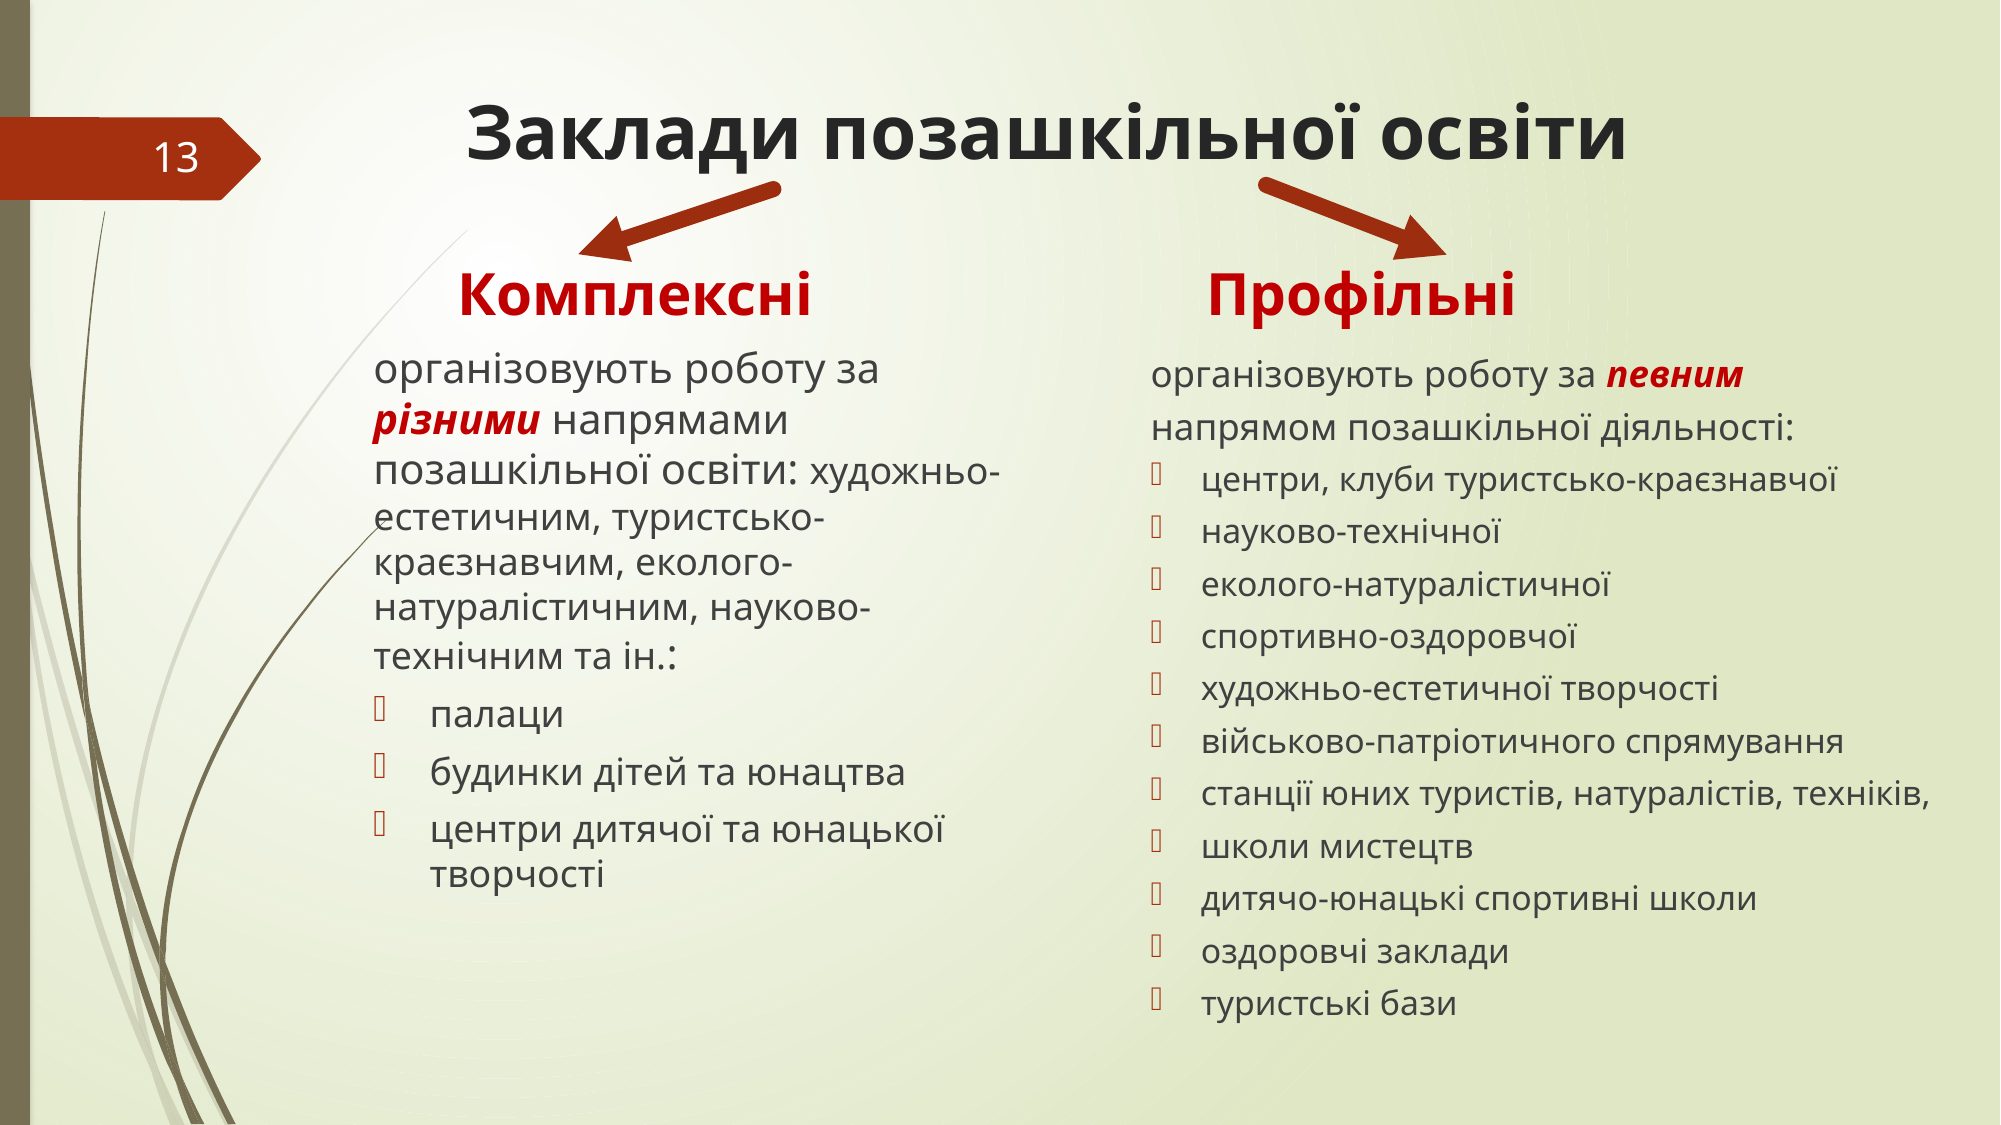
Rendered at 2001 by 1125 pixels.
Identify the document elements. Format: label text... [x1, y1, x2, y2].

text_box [1265, 184, 1447, 255]
title Заклади позашкільної освіти [450, 76, 1912, 287]
list організовують роботу за певним напрямом позашкільної діяльності: центри, клуби туристсько-краєзнавчої науково-технічної еколого-натуралістичної спортивно-оздоровчої художньо-естетичної творчості військово-патріотичного спрямування станції юних туристів, натуралістів, техніків, школи мистецтв дитячо-юнацькі спортивні школи оздоровчі заклади туристські бази [1135, 334, 1955, 1092]
list організовують роботу за різними напрямами позашкільної освіти: художньо-естетичним, туристсько-краєзнавчим, еколого-натуралістичним, науково-технічним та ін.: палаци будинки дітей та юнацтва центри дитячої та юнацької творчості [358, 334, 1062, 1037]
list Профільні [1191, 239, 1848, 334]
slide_number 13 [87, 129, 216, 190]
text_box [578, 188, 774, 255]
list Комплексні [442, 240, 1098, 335]
